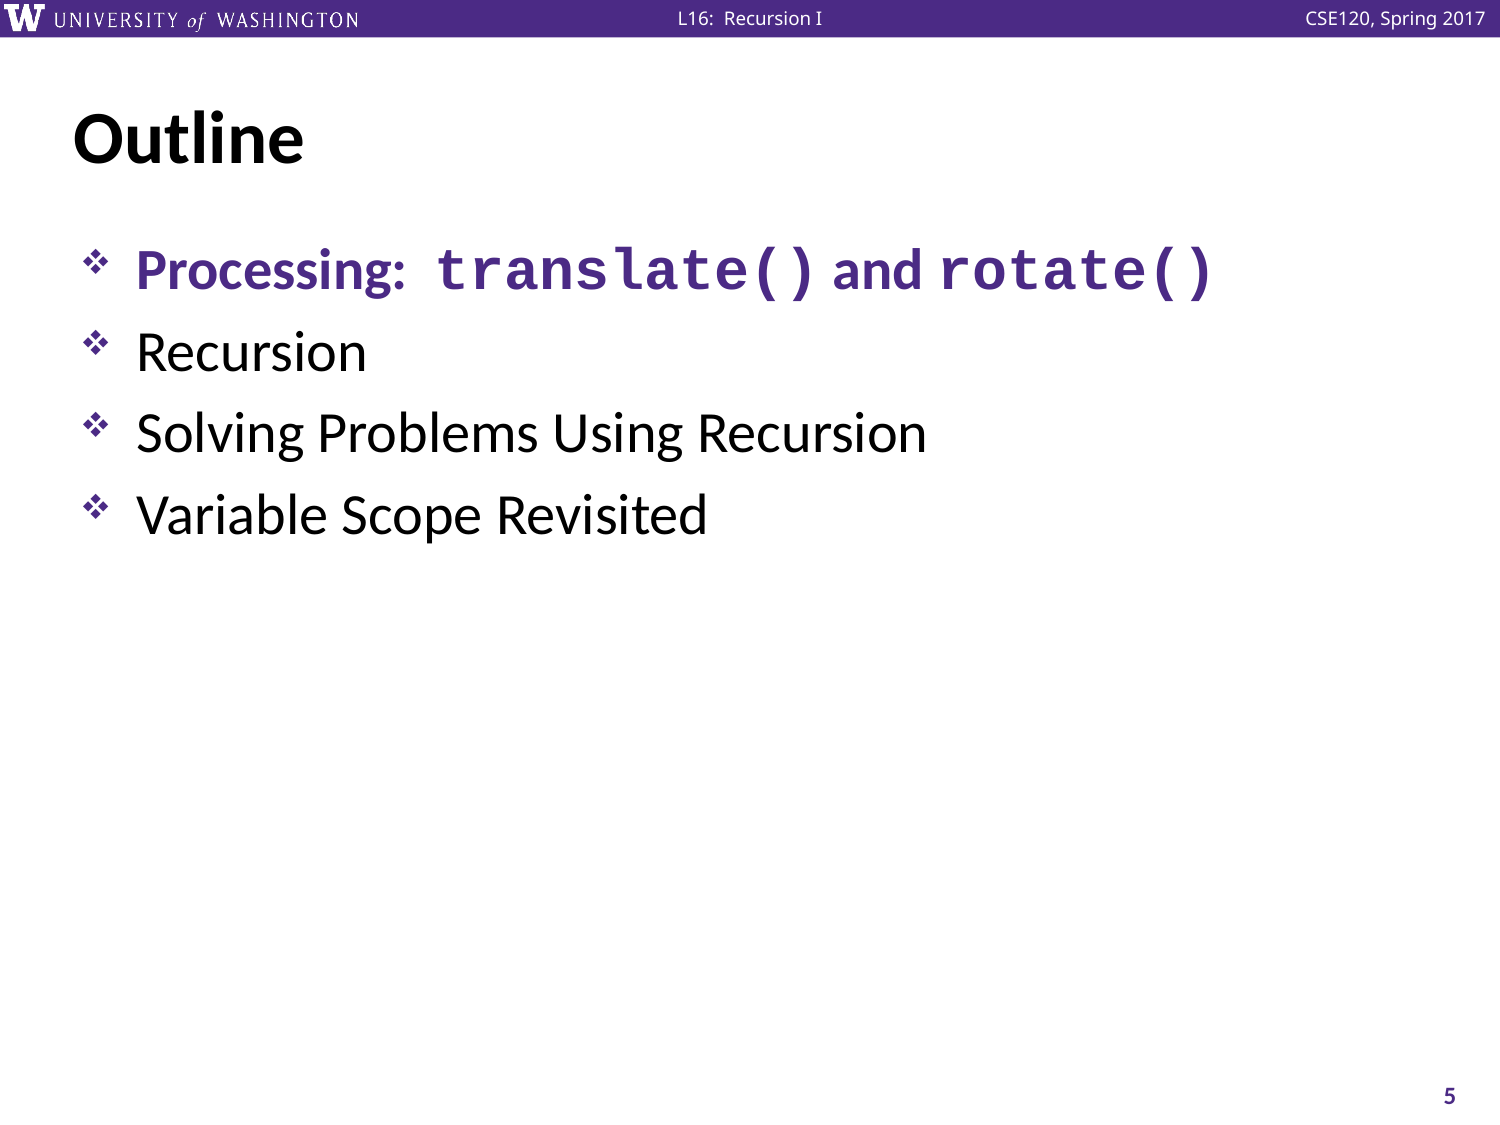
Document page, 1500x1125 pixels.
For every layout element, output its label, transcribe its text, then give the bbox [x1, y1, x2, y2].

title Outline [58, 71, 1438, 197]
slide_number 5 [1400, 1065, 1500, 1125]
list Processing: translate() and rotate() Recursion Solving Problems Using Recursion Variable Scope Revisited [64, 223, 1438, 1040]
picture [4, 4, 358, 32]
